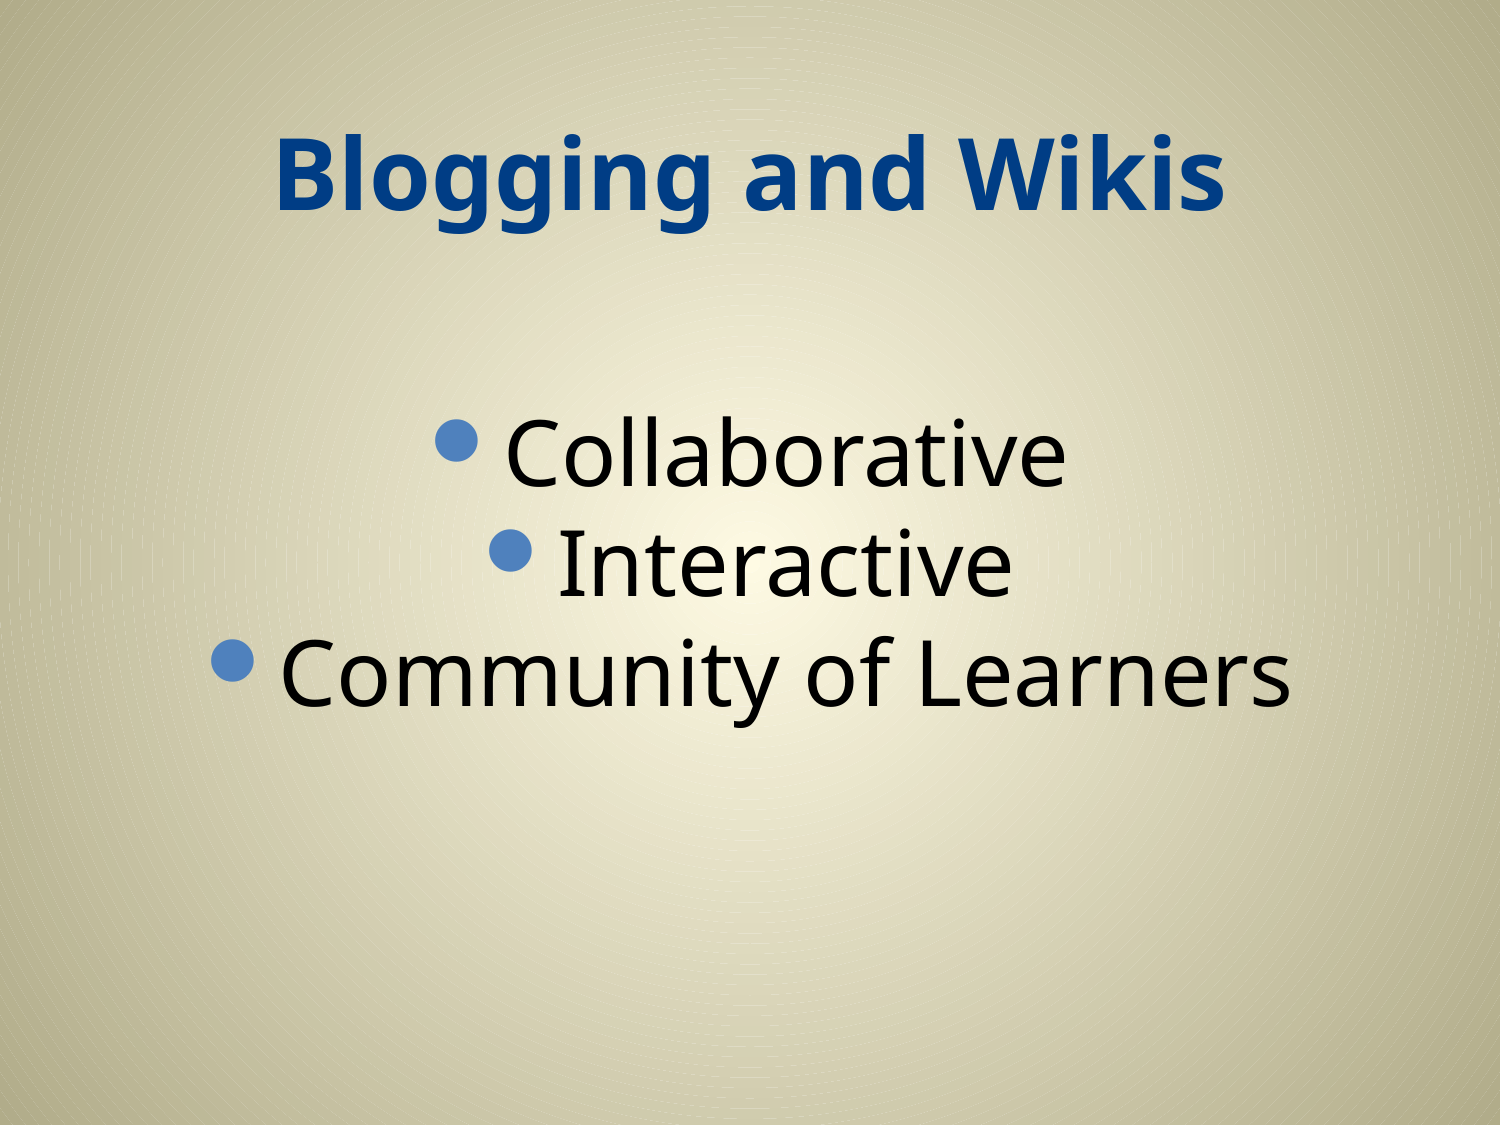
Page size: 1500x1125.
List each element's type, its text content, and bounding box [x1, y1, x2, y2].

title Blogging and Wikis [75, 50, 1425, 238]
list Collaborative Interactive Community of Learners [75, 387, 1425, 875]
